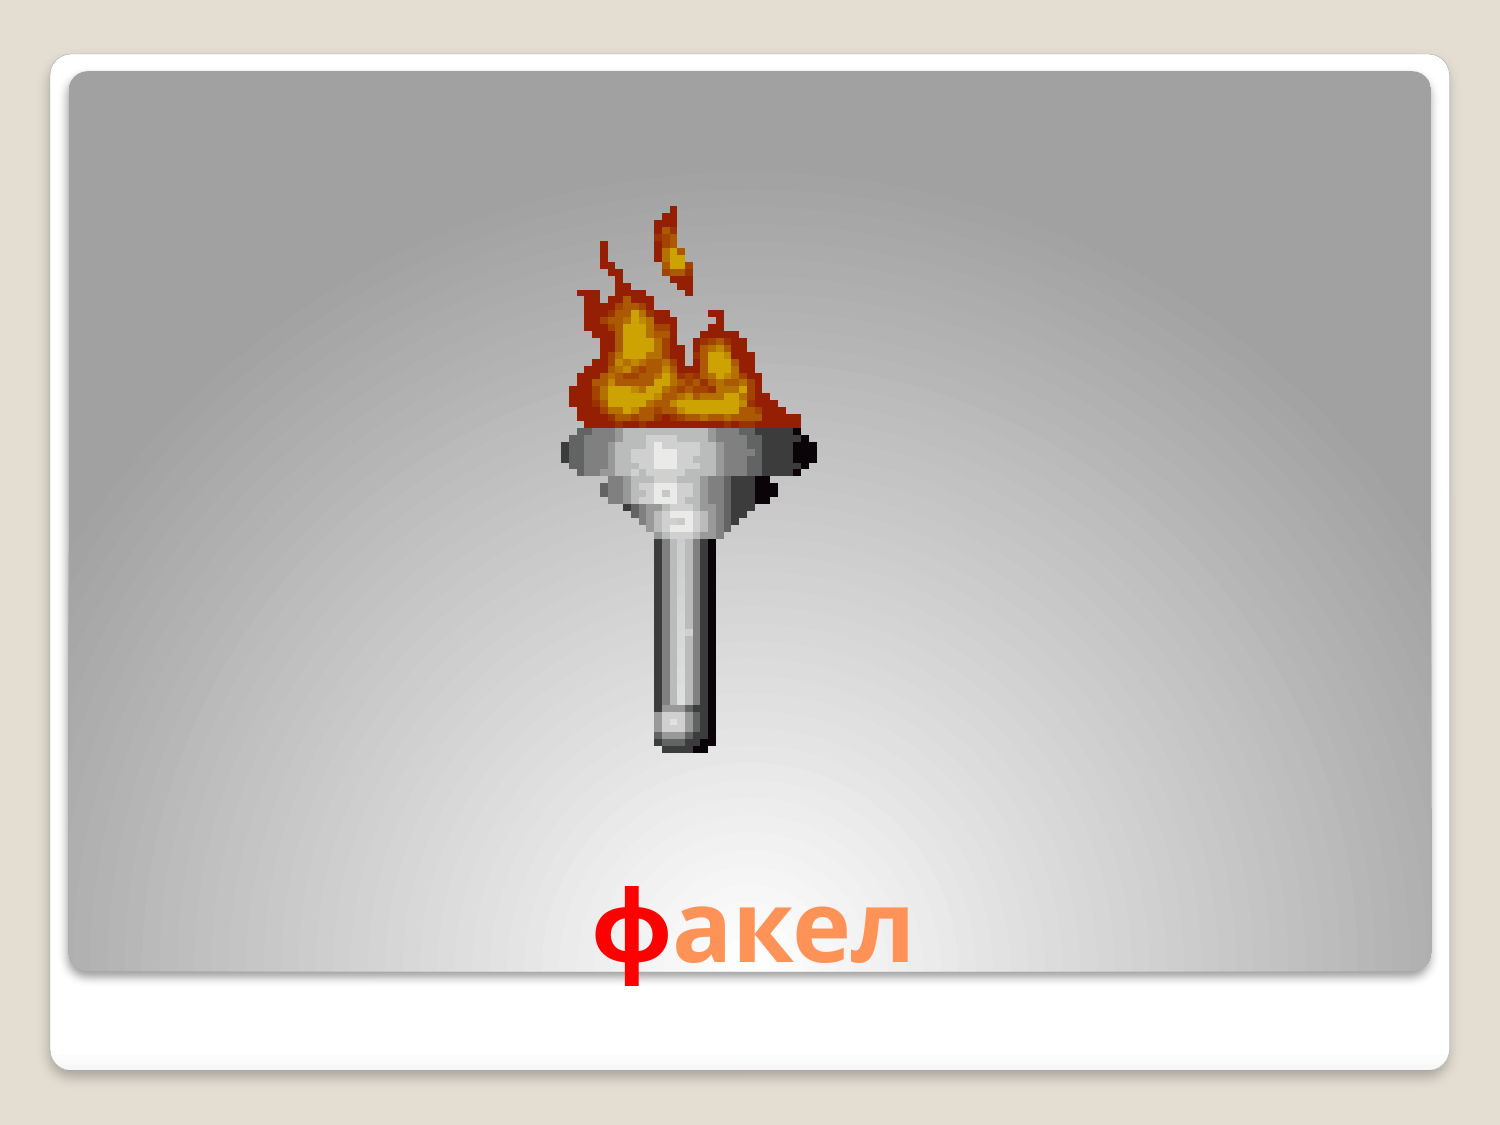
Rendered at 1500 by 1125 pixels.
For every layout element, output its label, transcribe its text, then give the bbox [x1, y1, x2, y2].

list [491, 116, 880, 809]
title факел [82, 817, 1425, 990]
